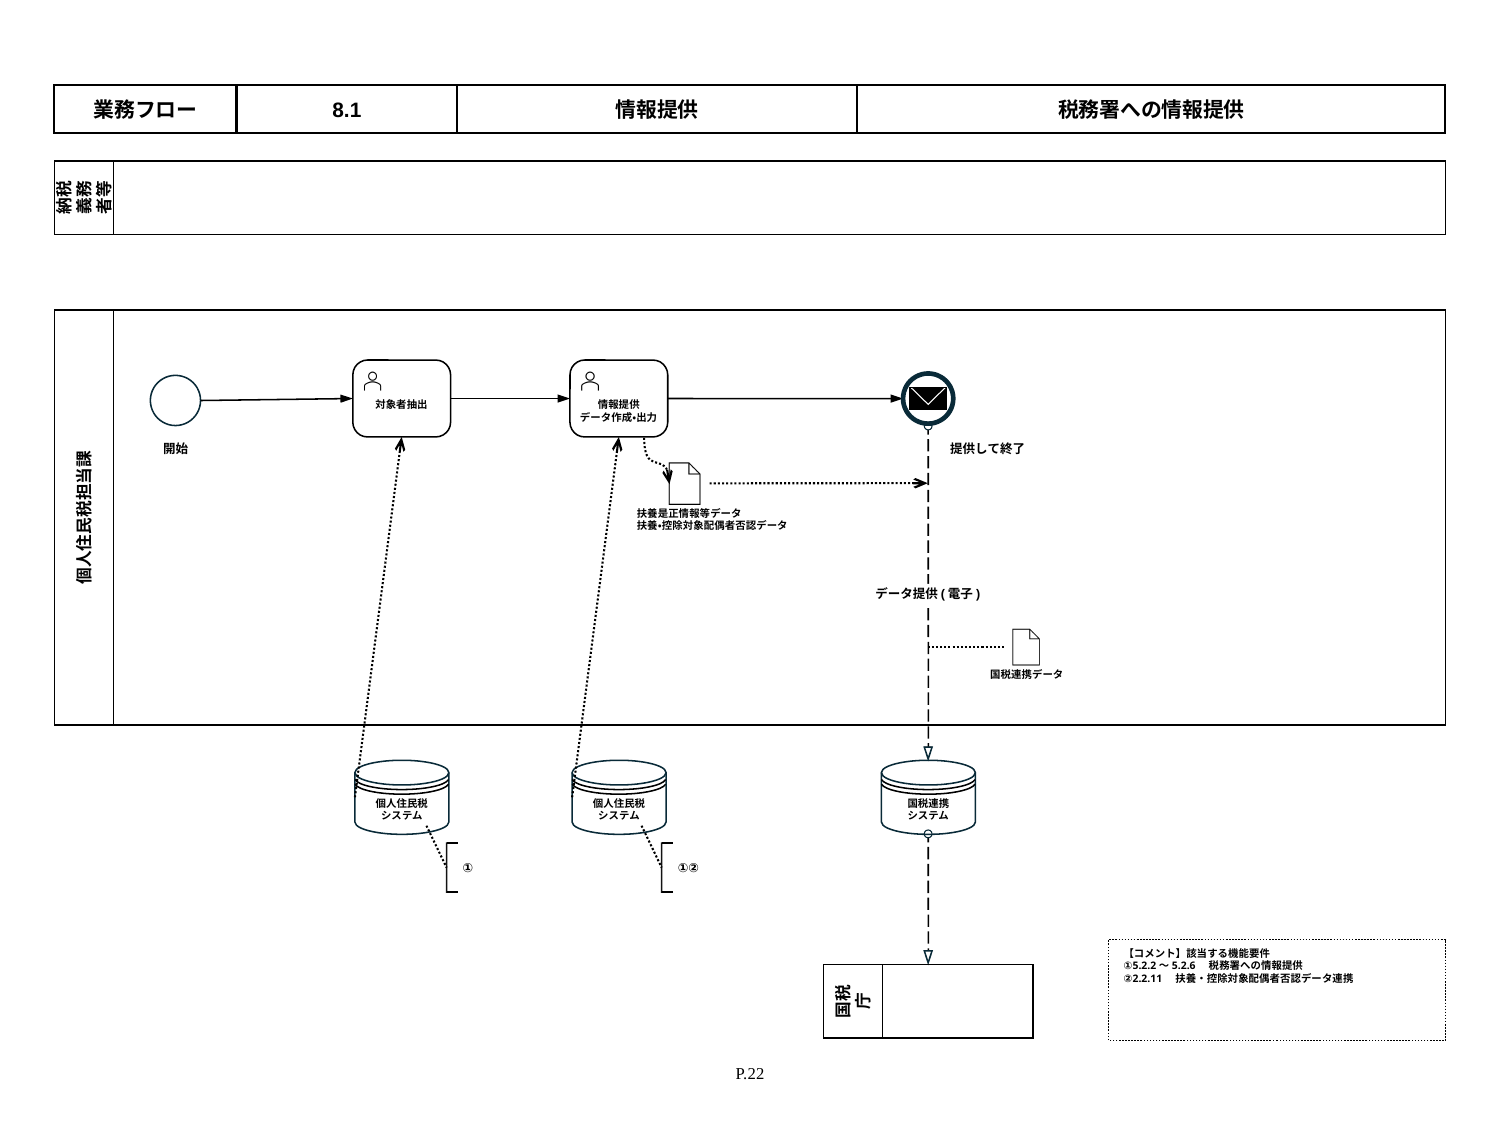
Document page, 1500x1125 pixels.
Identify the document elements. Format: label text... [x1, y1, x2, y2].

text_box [571, 759, 667, 835]
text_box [923, 835, 933, 963]
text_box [822, 963, 1034, 1039]
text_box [880, 759, 976, 835]
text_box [200, 398, 352, 402]
picture [1004, 624, 1048, 669]
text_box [352, 359, 452, 438]
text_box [353, 759, 450, 835]
text_box 【コメント】該当する機能要件 ①5.2.2～5.2.6 税務署への情報提供 ②2.2.11 扶養・控除対象配偶者否認データ連携 [1107, 938, 1447, 1042]
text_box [569, 359, 669, 438]
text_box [923, 726, 933, 759]
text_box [902, 372, 954, 425]
slide_number P.22 [581, 1042, 919, 1103]
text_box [621, 437, 713, 547]
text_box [53, 84, 1447, 134]
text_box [53, 309, 1447, 726]
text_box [425, 825, 551, 893]
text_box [641, 825, 766, 893]
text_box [53, 160, 1447, 236]
